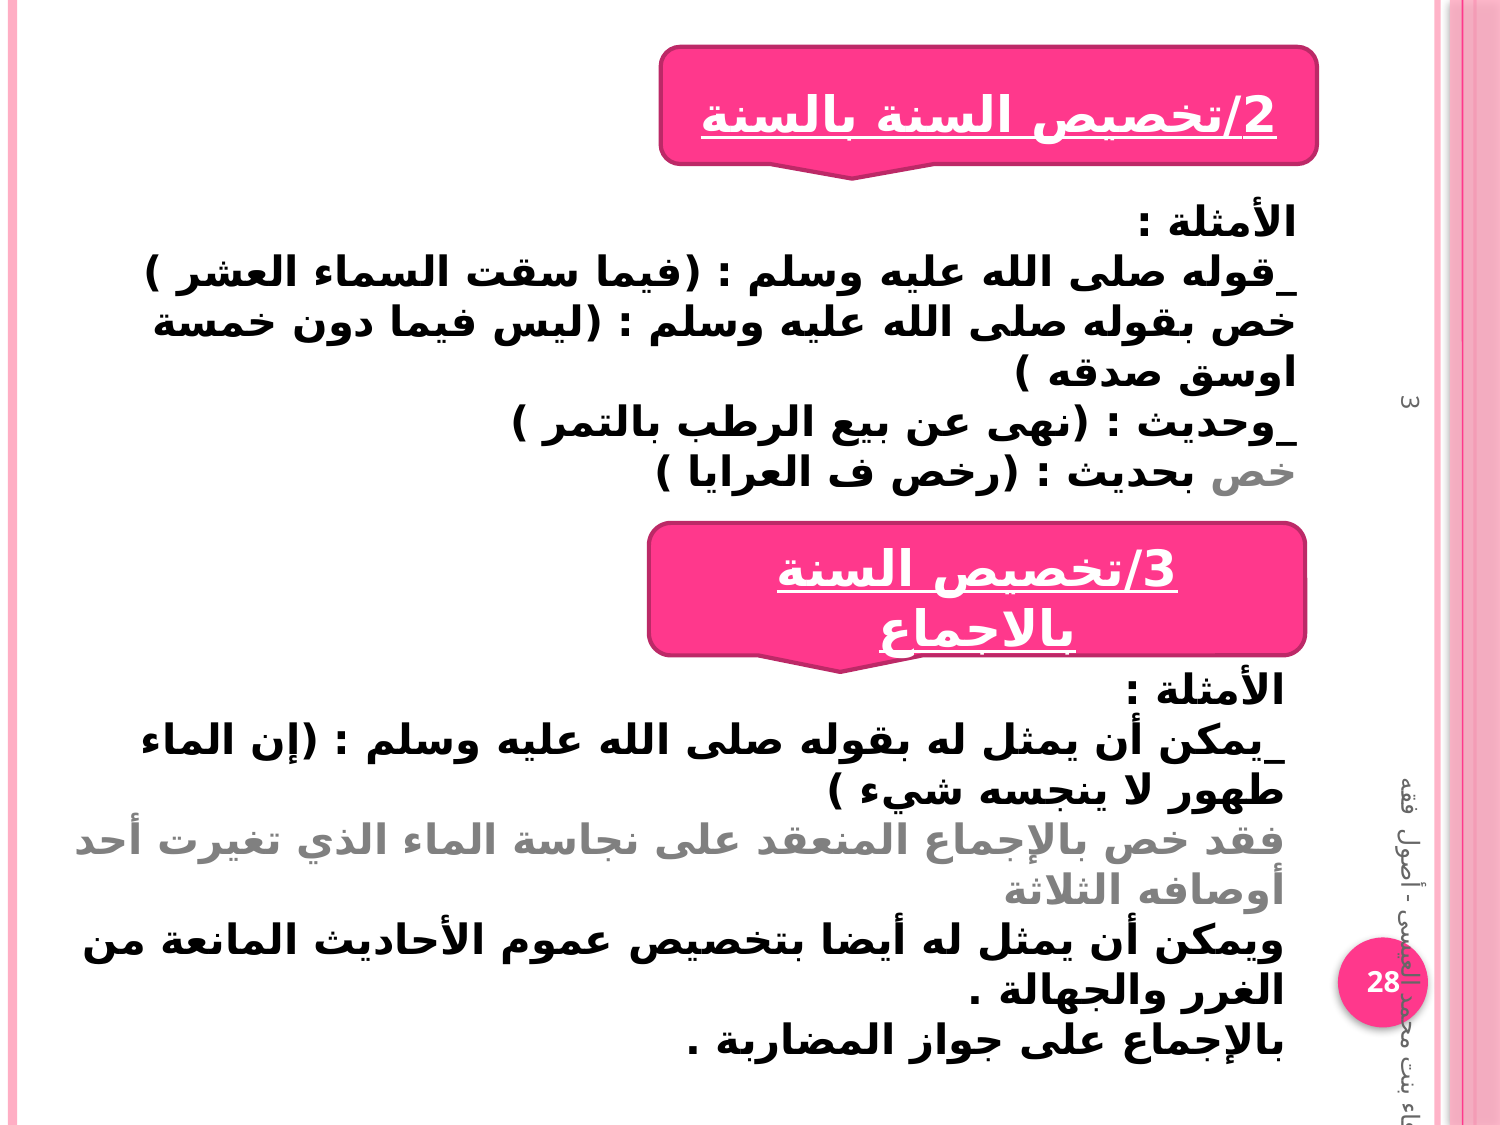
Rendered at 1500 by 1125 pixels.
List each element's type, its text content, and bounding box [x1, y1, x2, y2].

footer وفاء بنت محمد العيسى - أصول فقه 3 [1379, 380, 1440, 906]
text_box الأمثلة : _قوله صلى الله عليه وسلم : (فيما سقت السماء العشر ) خص بقوله صلى الله عليه وسلم : (ليس فيما دون خمسة اوسق صدقه ) _وحديث : (نهى عن بيع الرطب بالتمر ) خص بحديث : (رخص ف العرايا ) [93, 187, 1313, 553]
text_box الأمثلة : _يمكن أن يمثل له بقوله صلى الله عليه وسلم : (إن الماء طهور لا ينجسه شيء ) فقد خص بالإجماع المنعقد على نجاسة الماء الذي تغيرت أحد أوصافه الثلاثة ويمكن أن يمثل له أيضا بتخصيص عموم الأحاديث المانعة من الغرر والجهالة . بالإجماع على جواز المضاربة . [0, 655, 1301, 1125]
text_box 3/تخصيص السنة بالاجماع [646, 520, 1308, 655]
slide_number 28 [1333, 940, 1434, 1027]
text_box 2/تخصيص السنة بالسنة [658, 44, 1320, 181]
